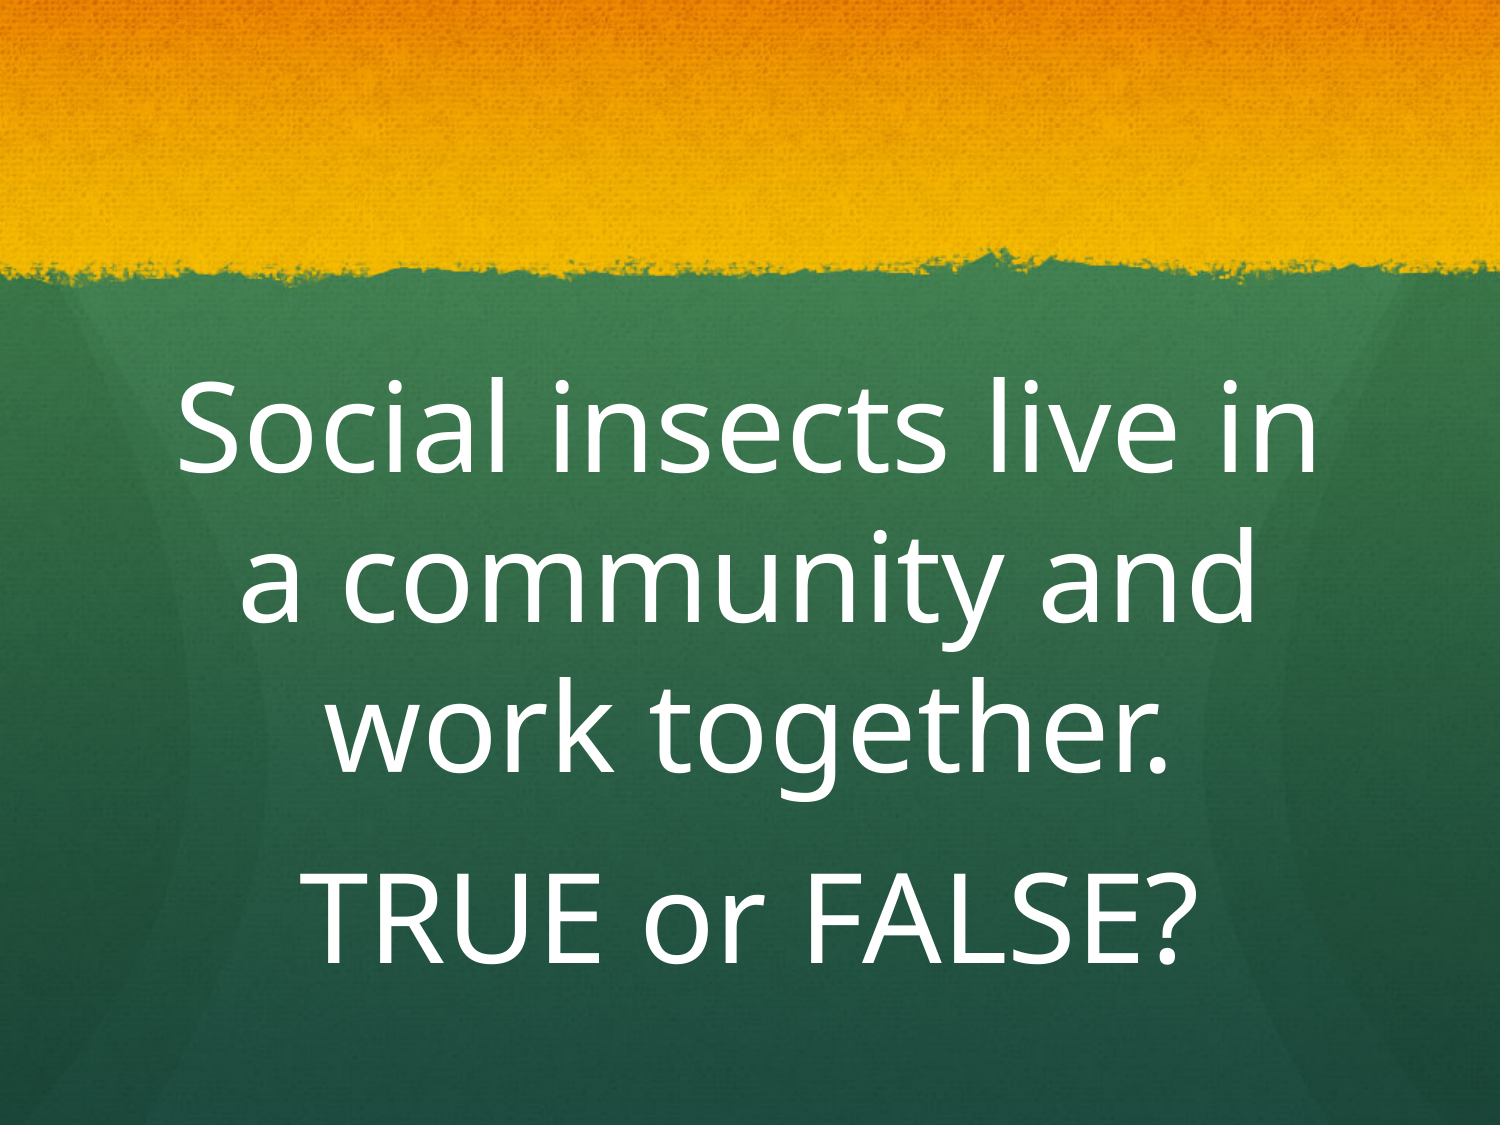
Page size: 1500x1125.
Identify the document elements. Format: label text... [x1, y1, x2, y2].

list Social insects live in a community and work together. TRUE or FALSE? [125, 339, 1375, 1026]
picture [0, 0, 1500, 1125]
